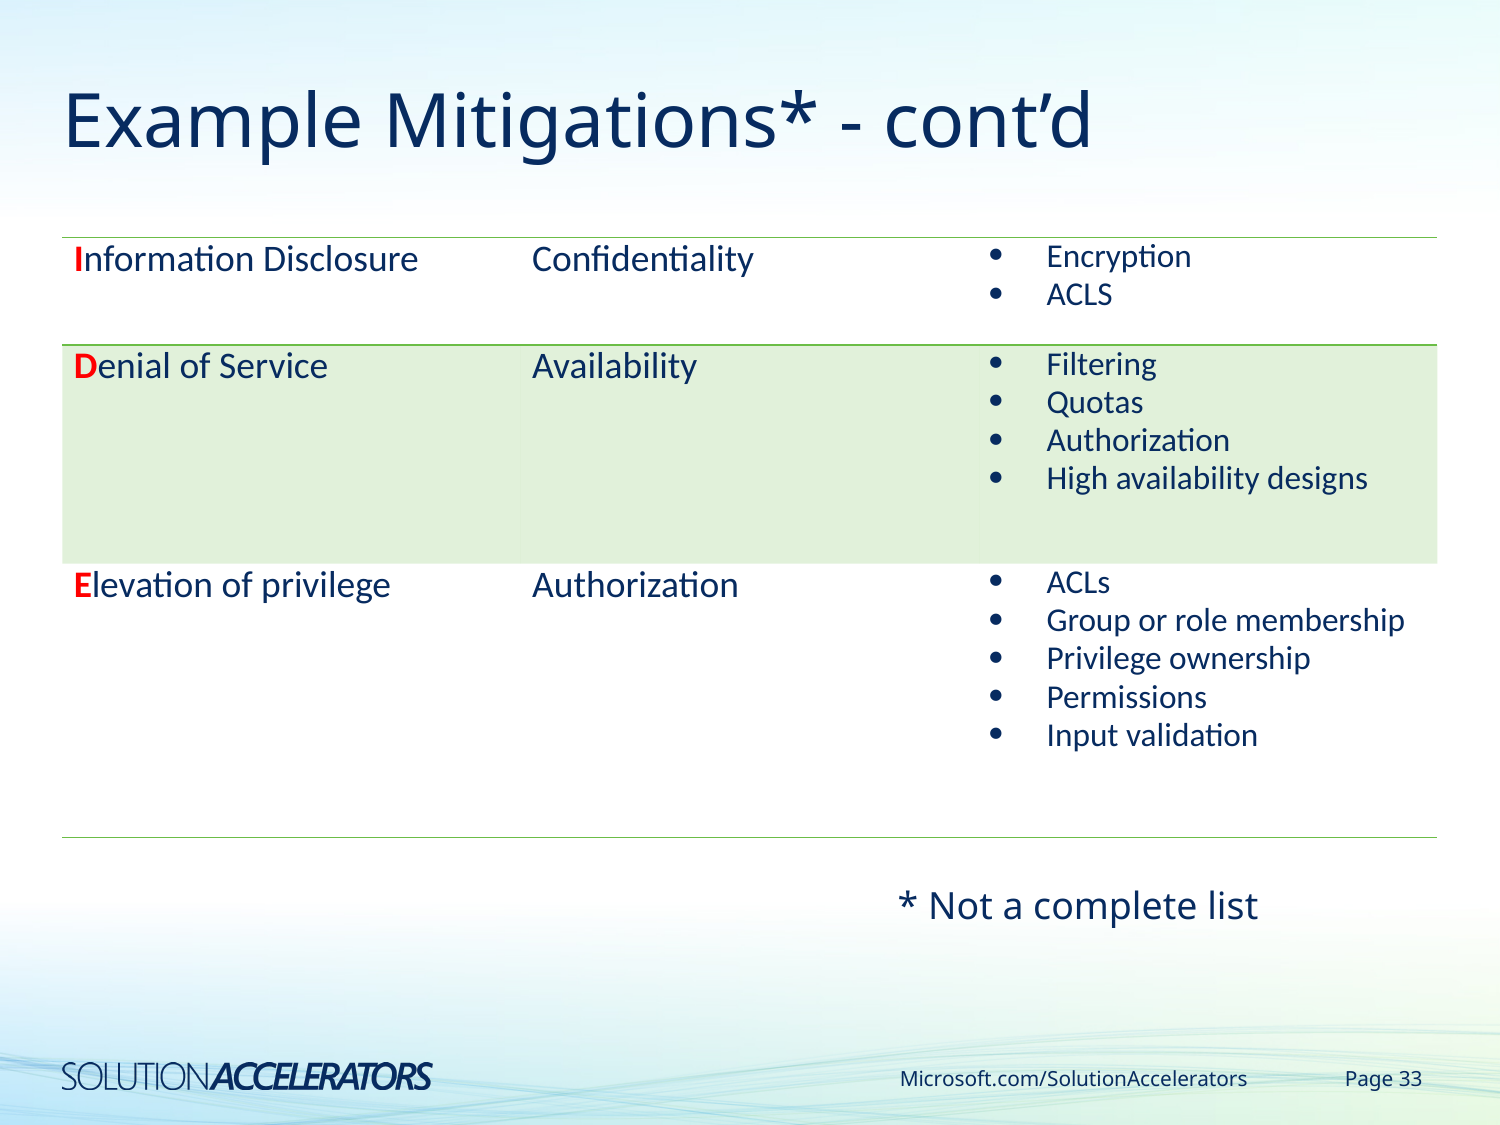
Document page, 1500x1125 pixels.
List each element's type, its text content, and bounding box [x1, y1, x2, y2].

table_cell Denial of Service [62, 346, 521, 564]
text_box * Not a complete list [882, 874, 1274, 935]
footer Microsoft.com/SolutionAccelerators [787, 1050, 1263, 1110]
slide_number Page 33 [1287, 1050, 1438, 1110]
table_cell Elevation of privilege [62, 564, 521, 837]
table_header Information Disclosure [62, 238, 521, 344]
picture [0, 0, 1500, 1125]
table_cell Authorization [521, 564, 979, 837]
table_cell Filtering Quotas Authorization High availability designs [979, 346, 1437, 564]
title Example Mitigations* - cont’d [62, 37, 1438, 163]
table_header Confidentiality [521, 238, 979, 344]
table_header Encryption ACLS [979, 238, 1437, 344]
table_cell ACLs Group or role membership Privilege ownership Permissions Input validation [979, 564, 1437, 837]
table_cell Availability [521, 346, 979, 564]
